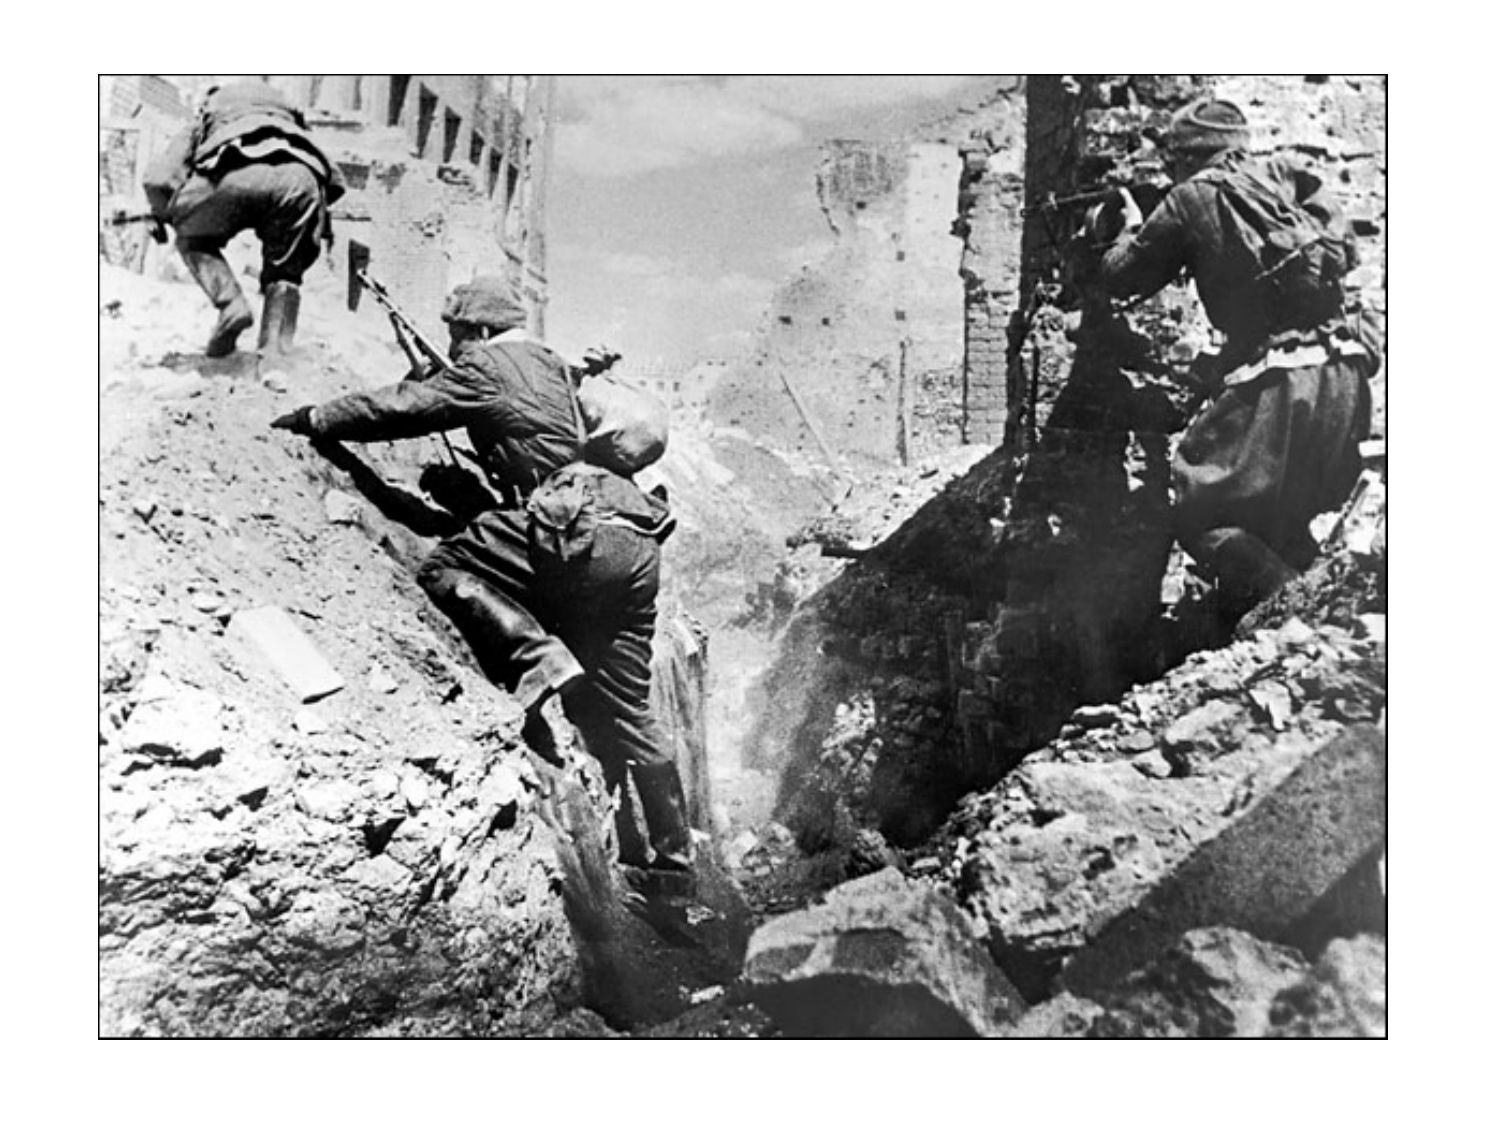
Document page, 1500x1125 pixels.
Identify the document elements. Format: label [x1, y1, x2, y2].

picture [98, 74, 1388, 1040]
